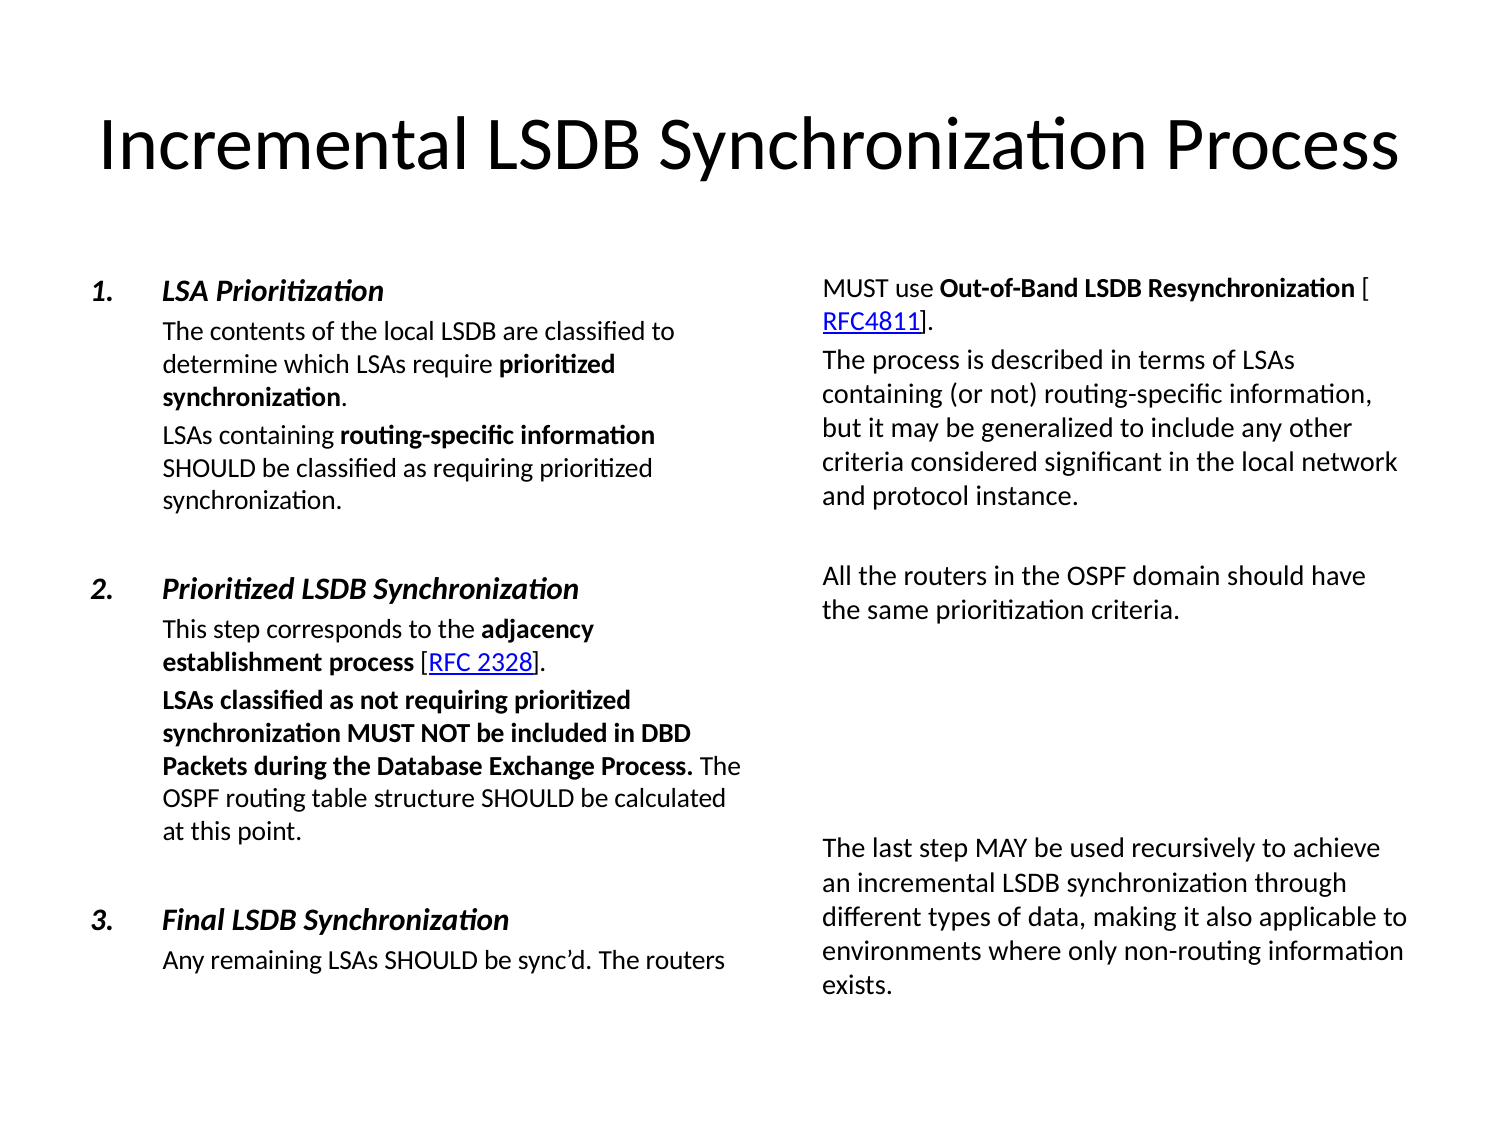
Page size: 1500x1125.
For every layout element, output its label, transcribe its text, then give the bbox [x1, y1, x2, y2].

title Incremental LSDB Synchronization Process [75, 45, 1425, 233]
list LSA Prioritization The contents of the local LSDB are classified to determine which LSAs require prioritized synchronization. LSAs containing routing-specific information SHOULD be classified as requiring prioritized synchronization. Prioritized LSDB Synchronization This step corresponds to the adjacency establishment process [RFC 2328]. LSAs classified as not requiring prioritized synchronization MUST NOT be included in DBD Packets during the Database Exchange Process. The OSPF routing table structure SHOULD be calculated at this point. Final LSDB Synchronization Any remaining LSAs SHOULD be sync’d. The routers MUST use Out-of-Band LSDB Resynchronization [RFC4811]. The process is described in terms of LSAs containing (or not) routing-specific information, but it may be generalized to include any other criteria considered significant in the local network and protocol instance. All the routers in the OSPF domain should have the same prioritization criteria. The last step MAY be used recursively to achieve an incremental LSDB synchronization through different types of data, making it also applicable to environments where only non-routing information exists. [75, 262, 1425, 1013]
